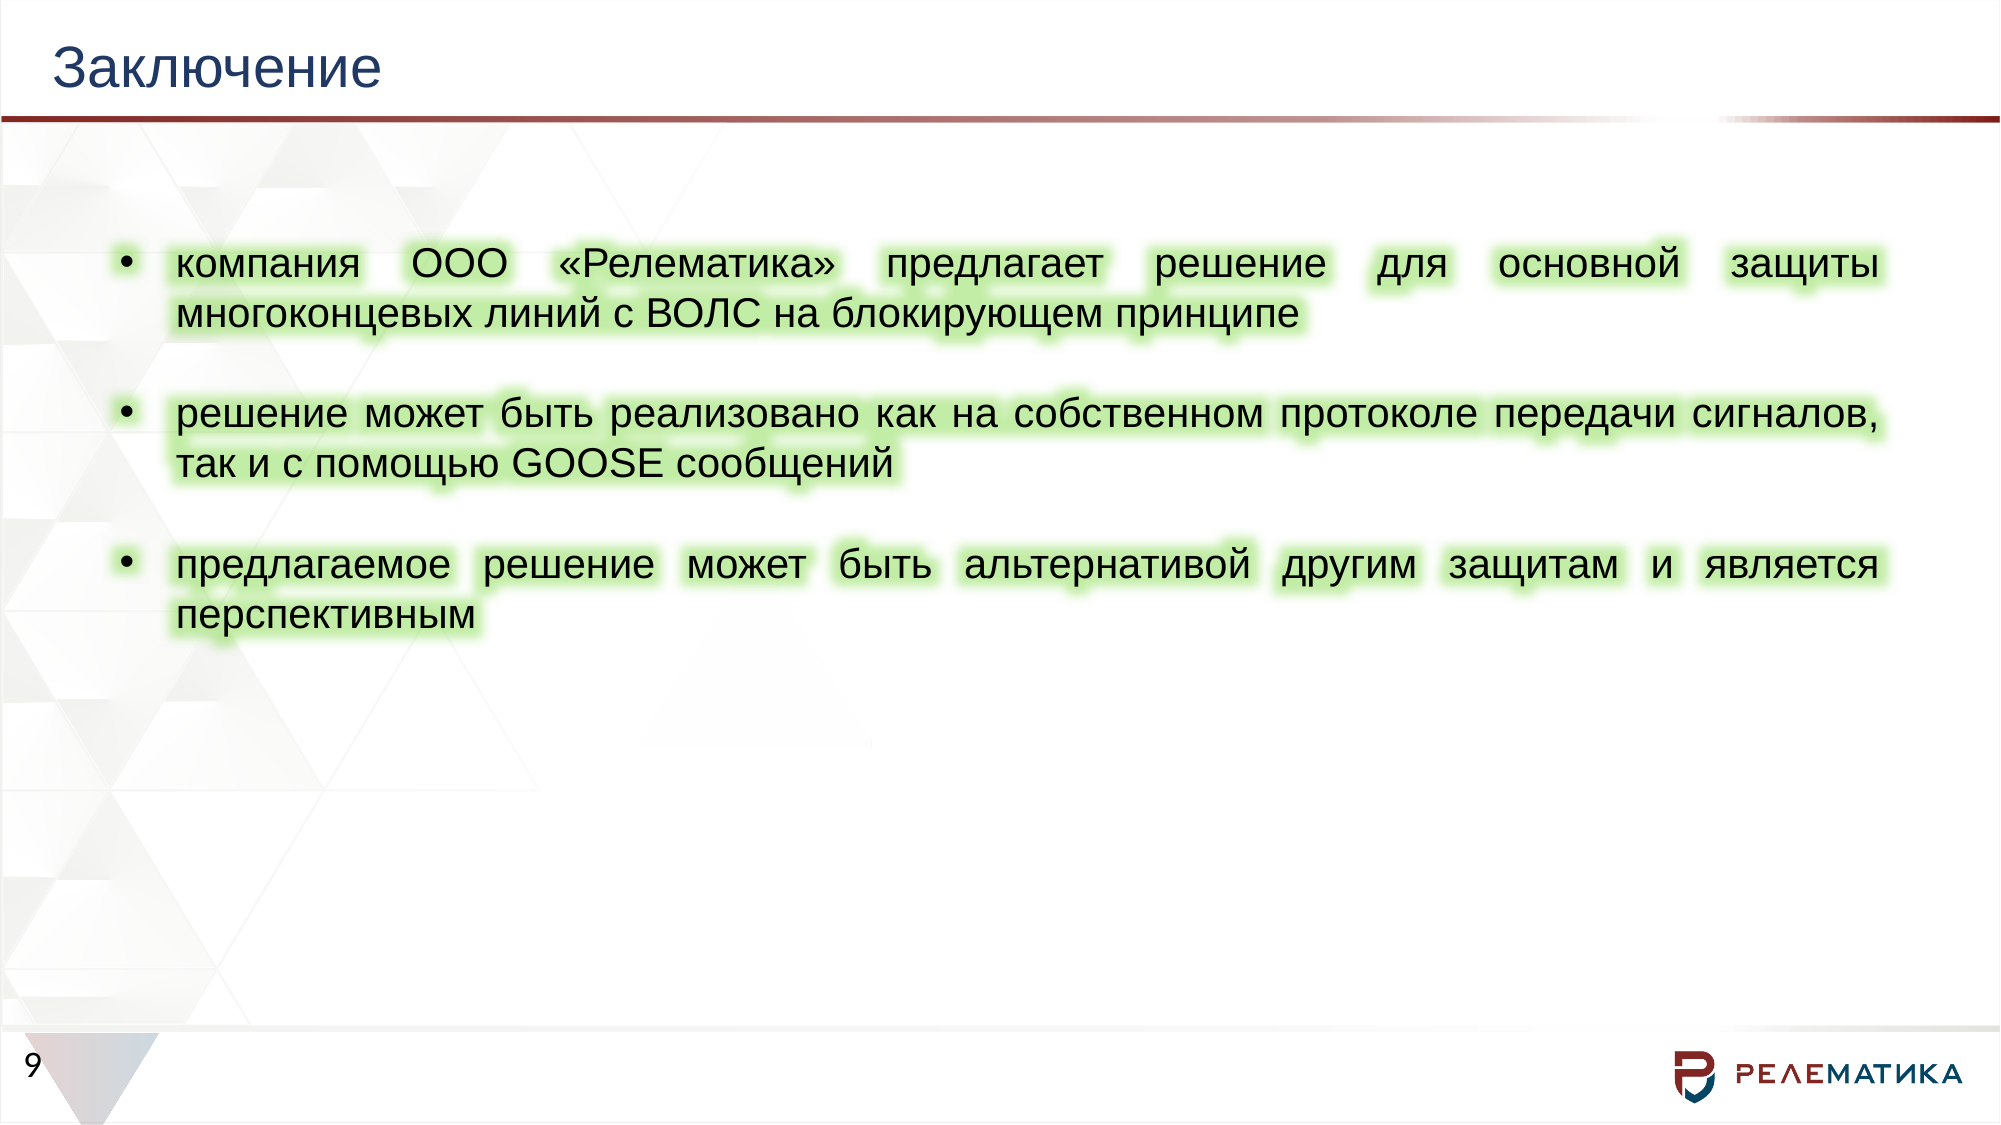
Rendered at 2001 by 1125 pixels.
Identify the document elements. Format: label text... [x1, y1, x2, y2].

title Заключение [37, 29, 1965, 110]
picture [0, 0, 2000, 1123]
text_box компания ООО «Релематика» предлагает решение для основной защиты многоконцевых линий с ВОЛС на блокирующем принципе решение может быть реализовано как на собственном протоколе передачи сигналов, так и с помощью GOOSE сообщений предлагаемое решение может быть альтернативой другим защитам и является перспективным [104, 178, 1895, 694]
